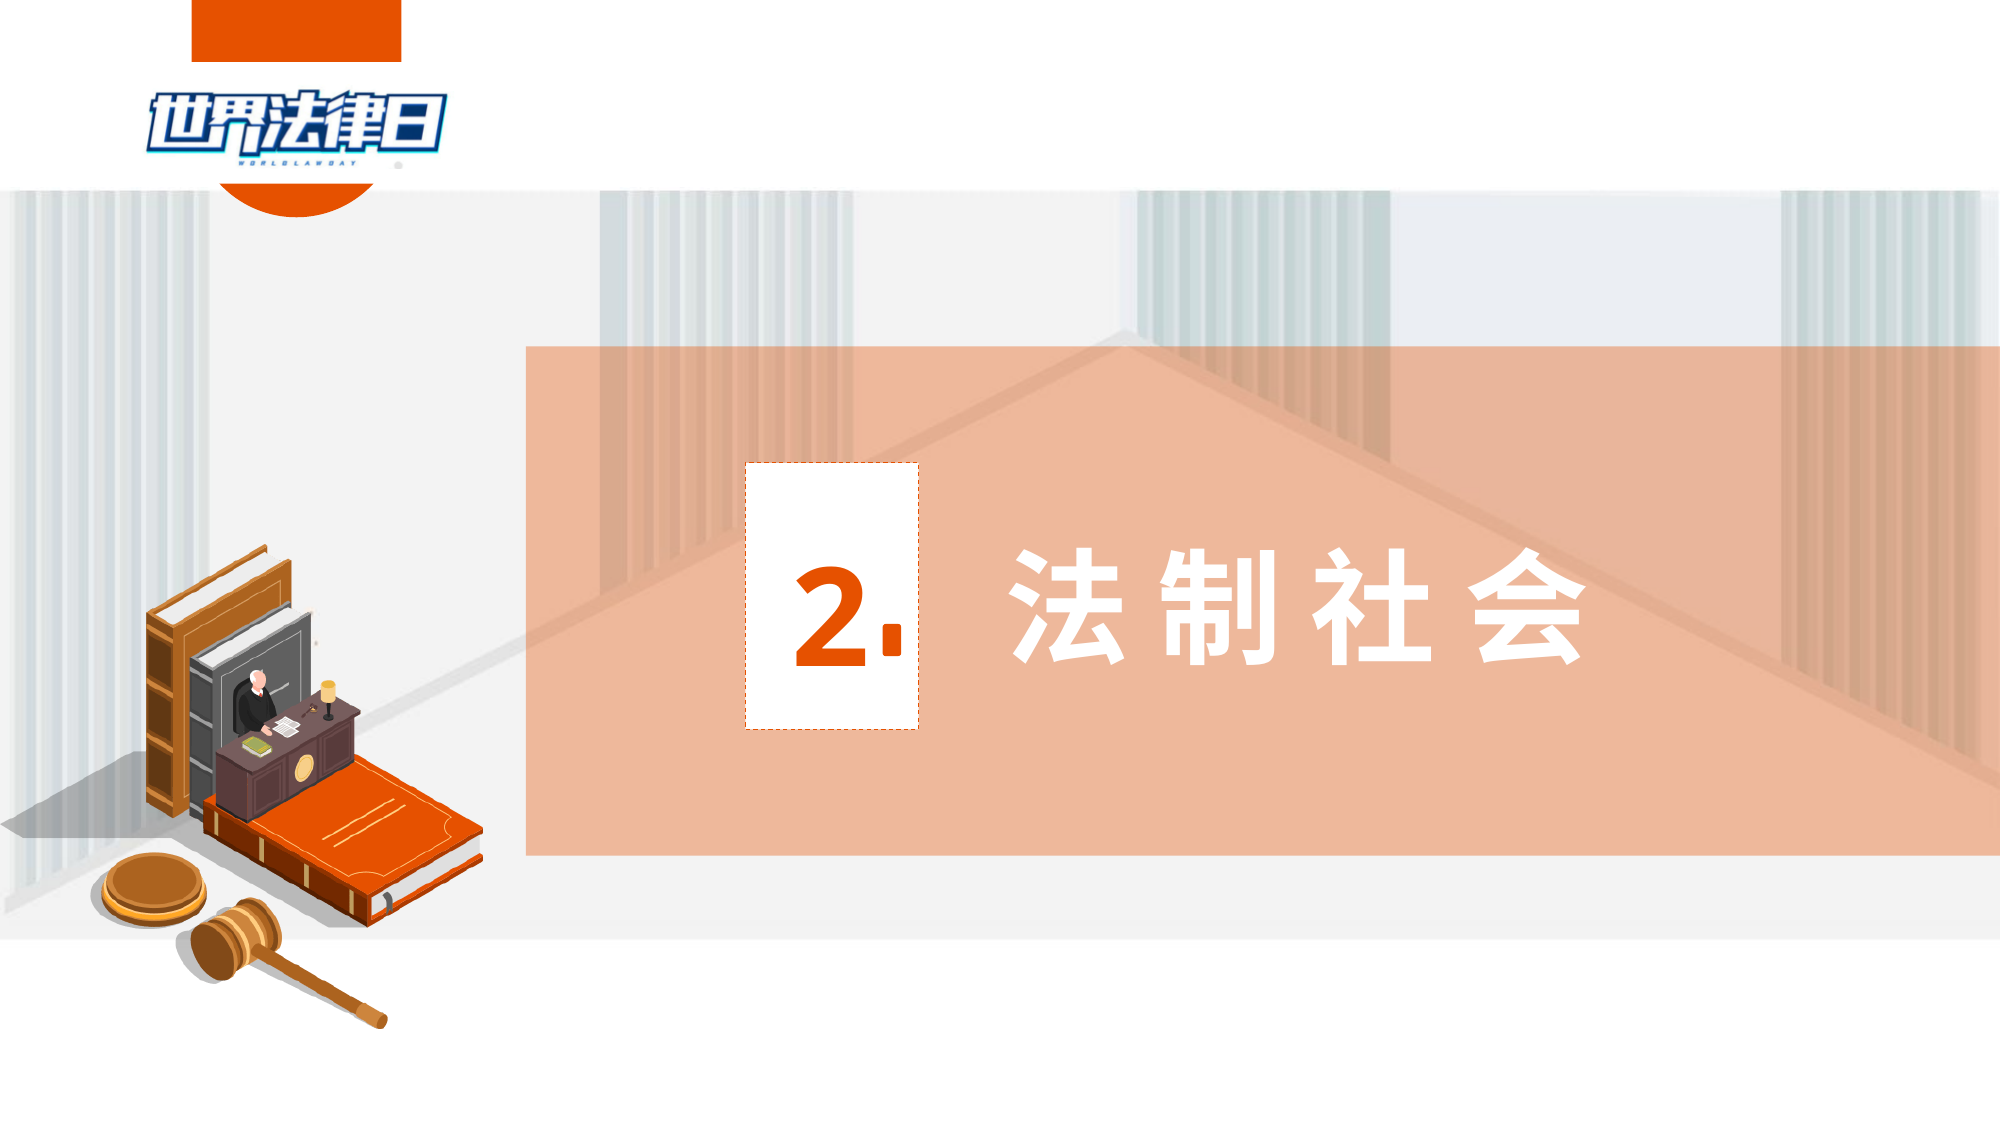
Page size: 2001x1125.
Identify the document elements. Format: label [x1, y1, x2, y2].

text_box [76, 0, 513, 218]
picture [0, 187, 2000, 1029]
text_box [745, 462, 919, 730]
